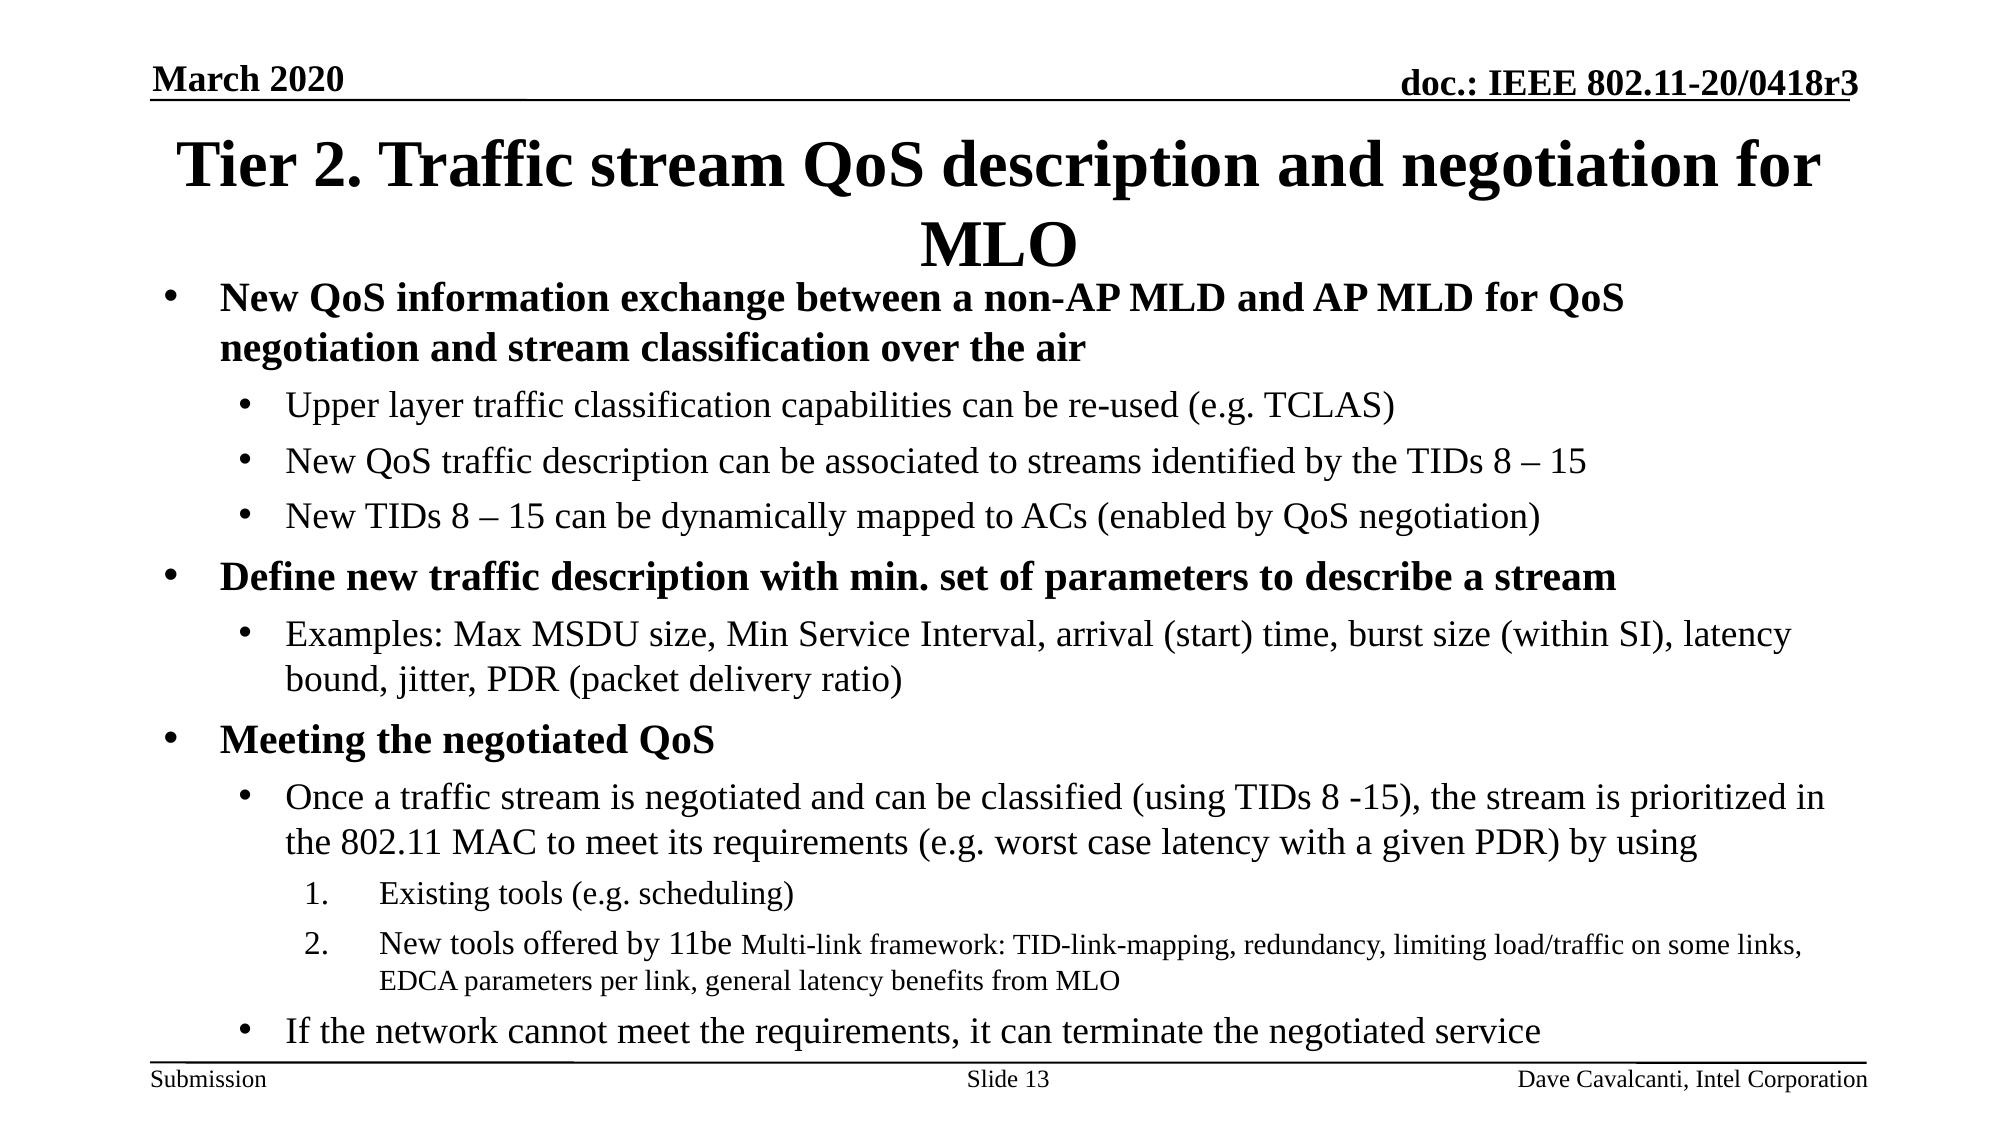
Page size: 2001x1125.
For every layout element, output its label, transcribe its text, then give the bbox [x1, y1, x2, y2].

footer Dave Cavalcanti, Intel Corporation [1171, 1061, 1869, 1093]
title Tier 2. Traffic stream QoS description and negotiation for MLO [149, 112, 1850, 288]
list New QoS information exchange between a non-AP MLD and AP MLD for QoS negotiation and stream classification over the air Upper layer traffic classification capabilities can be re-used (e.g. TCLAS) New QoS traffic description can be associated to streams identified by the TIDs 8 – 15 New TIDs 8 – 15 can be dynamically mapped to ACs (enabled by QoS negotiation) Define new traffic description with min. set of parameters to describe a stream Examples: Max MSDU size, Min Service Interval, arrival (start) time, burst size (within SI), latency bound, jitter, PDR (packet delivery ratio) Meeting the negotiated QoS Once a traffic stream is negotiated and can be classified (using TIDs 8 -15), the stream is prioritized in the 802.11 MAC to meet its requirements (e.g. worst case latency with a given PDR) by using Existing tools (e.g. scheduling) New tools offered by 11be Multi-link framework: TID-link-mapping, redundancy, limiting load/traffic on some links, EDCA parameters per link, general latency benefits from MLO If the network cannot meet the requirements, it can terminate the negotiated service [148, 262, 1849, 938]
slide_number Slide 13 [950, 1061, 1067, 1123]
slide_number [152, 54, 563, 100]
